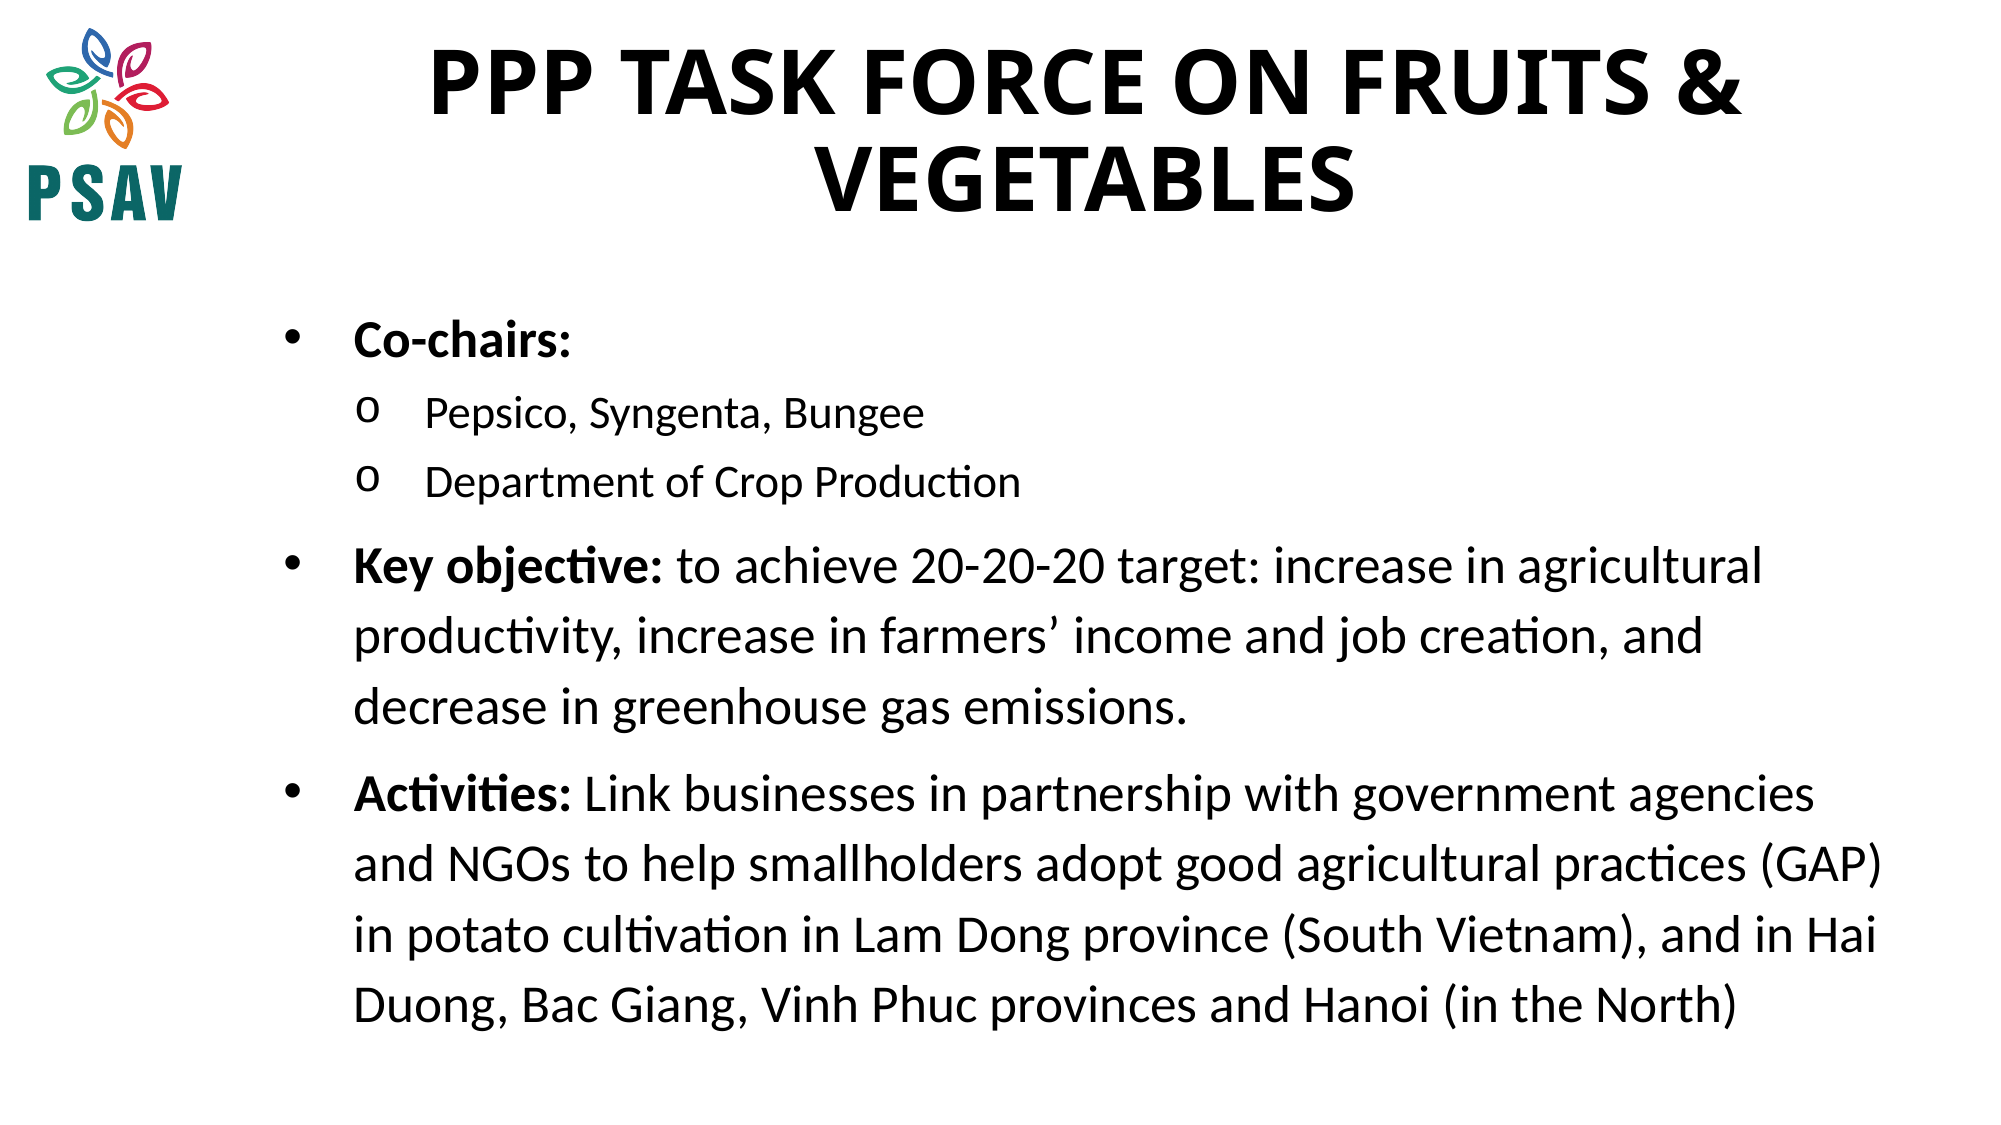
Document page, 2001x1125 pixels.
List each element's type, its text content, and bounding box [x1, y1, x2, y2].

subtitle Co-chairs: Pepsico, Syngenta, Bungee Department of Crop Production Key objective: to achieve 20-20-20 target: increase in agricultural productivity, increase in farmers’ income and job creation, and decrease in greenhouse gas emissions. Activities: Link businesses in partnership with government agencies and NGOs to help smallholders adopt good agricultural practices (GAP) in potato cultivation in Lam Dong province (South Vietnam), and in Hai Duong, Bac Giang, Vinh Phuc provinces and Hanoi (in the North) [268, 290, 1905, 1054]
title PPP TASK FORCE ON FRUITS & VEGETABLES [268, 28, 1905, 239]
picture [26, 28, 189, 239]
